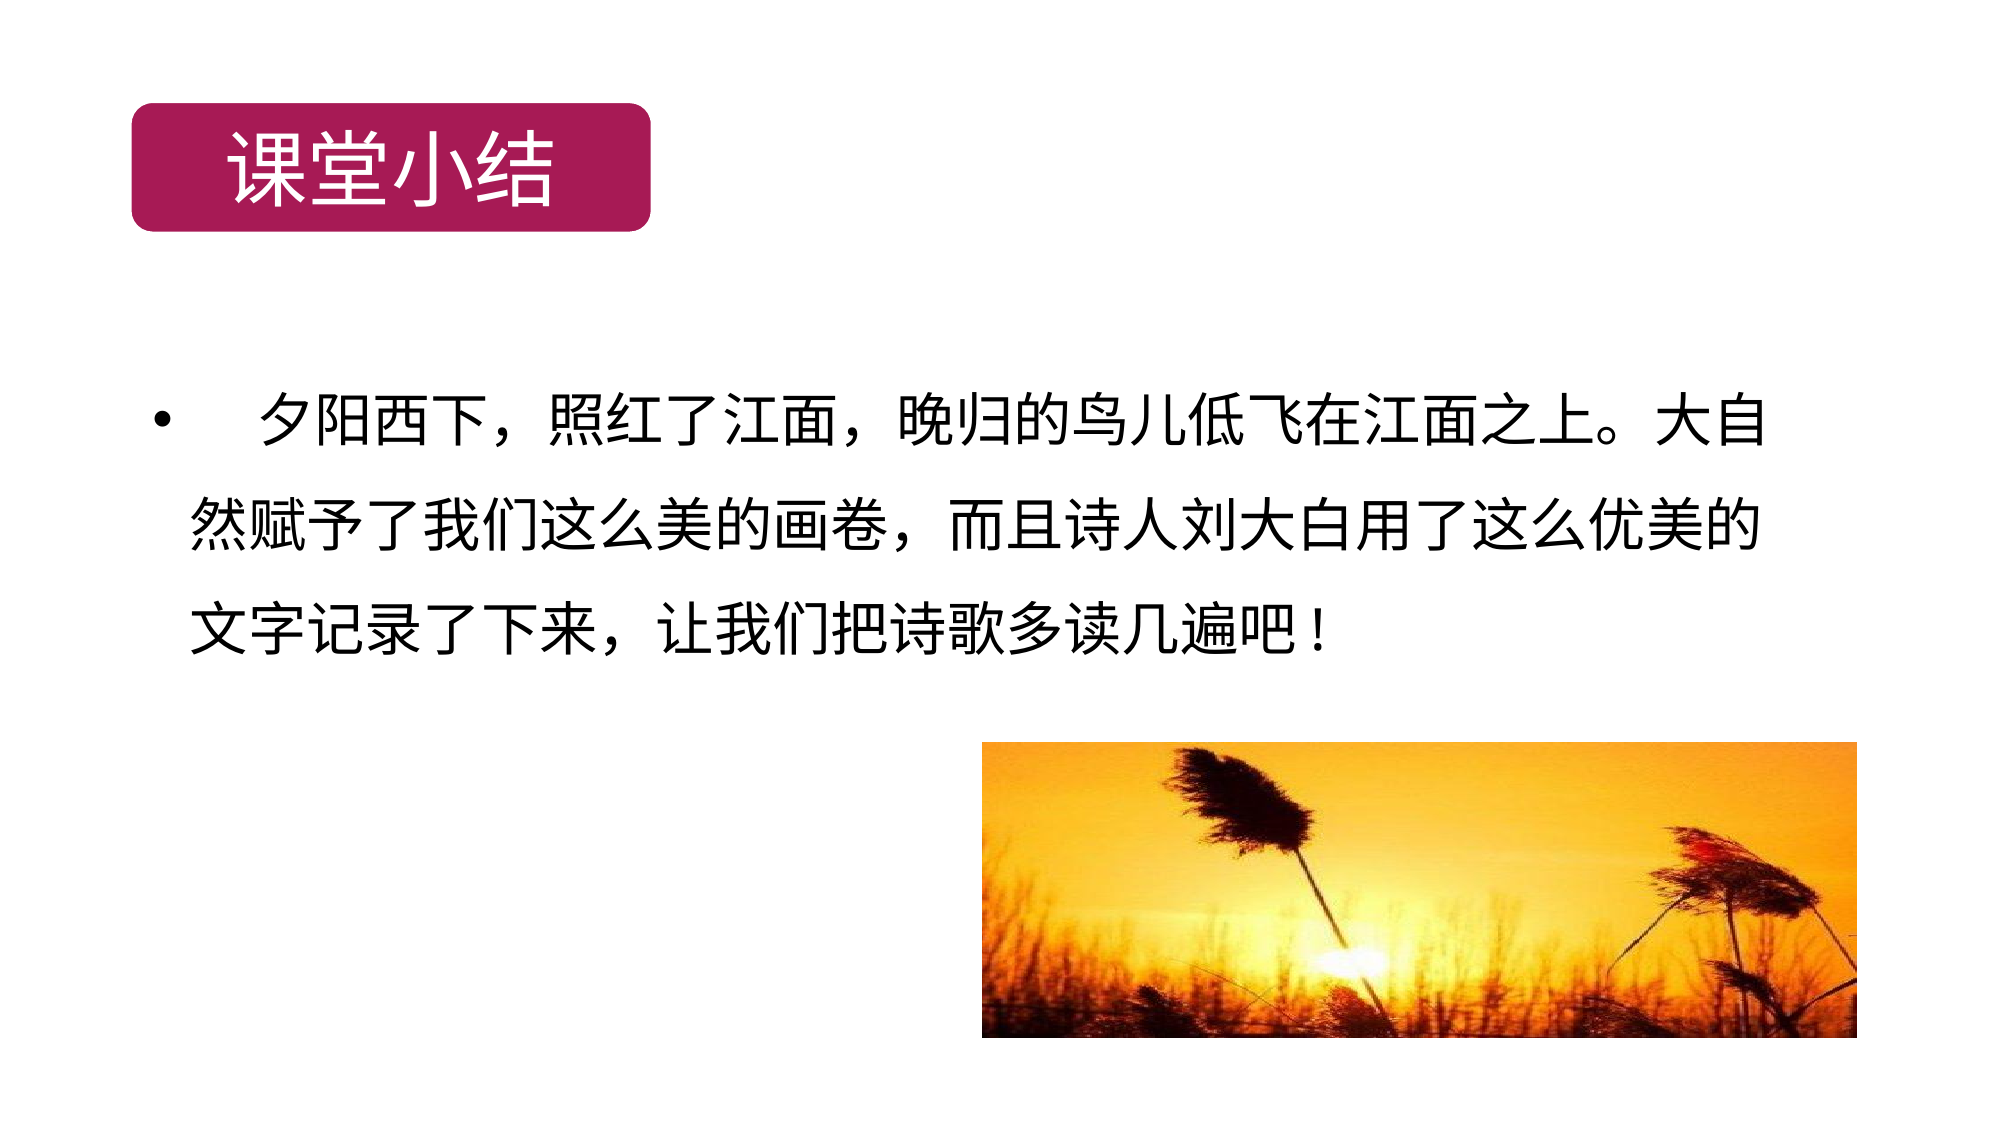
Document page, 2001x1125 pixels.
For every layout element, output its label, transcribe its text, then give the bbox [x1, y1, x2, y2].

picture [982, 742, 1857, 1038]
list 夕阳西下，照红了江面，晚归的鸟儿低飞在江面之上。大自然赋予了我们这么美的画卷，而且诗人刘大白用了这么优美的文字记录了下来，让我们把诗歌多读几遍吧! [137, 249, 1828, 876]
text_box 课堂小结 [130, 102, 652, 233]
